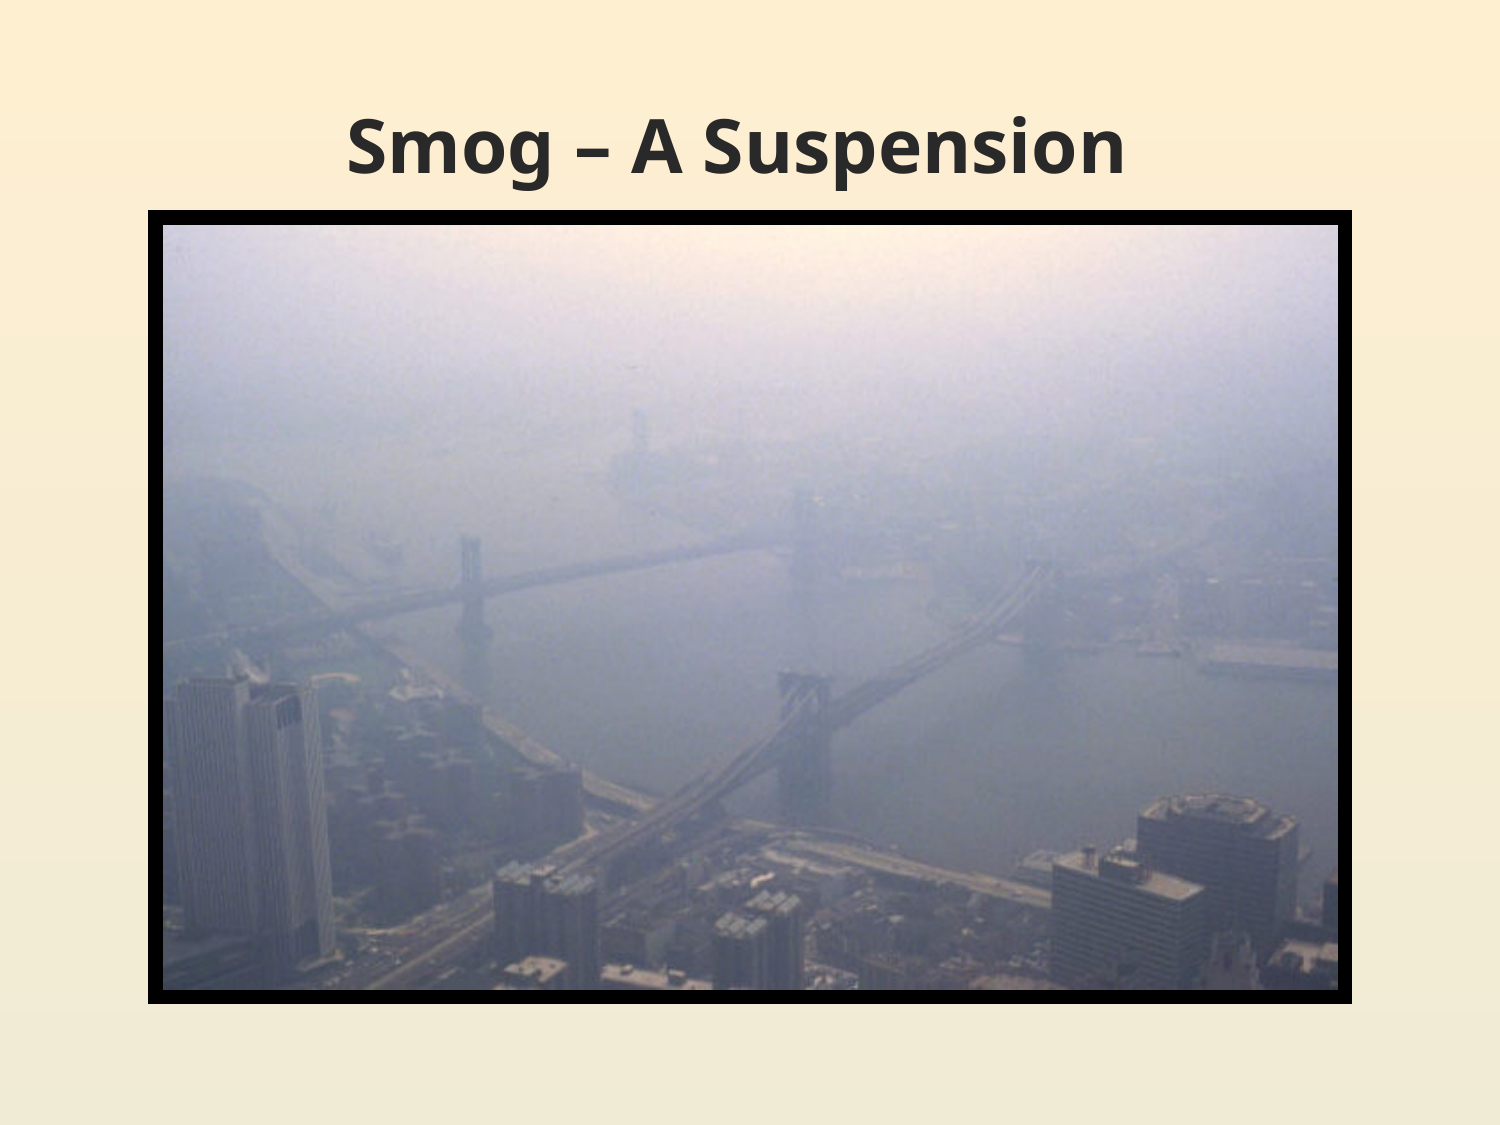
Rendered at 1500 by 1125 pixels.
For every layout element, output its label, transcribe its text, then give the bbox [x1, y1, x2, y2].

picture [162, 224, 1338, 991]
title Smog – A Suspension [99, 49, 1376, 238]
